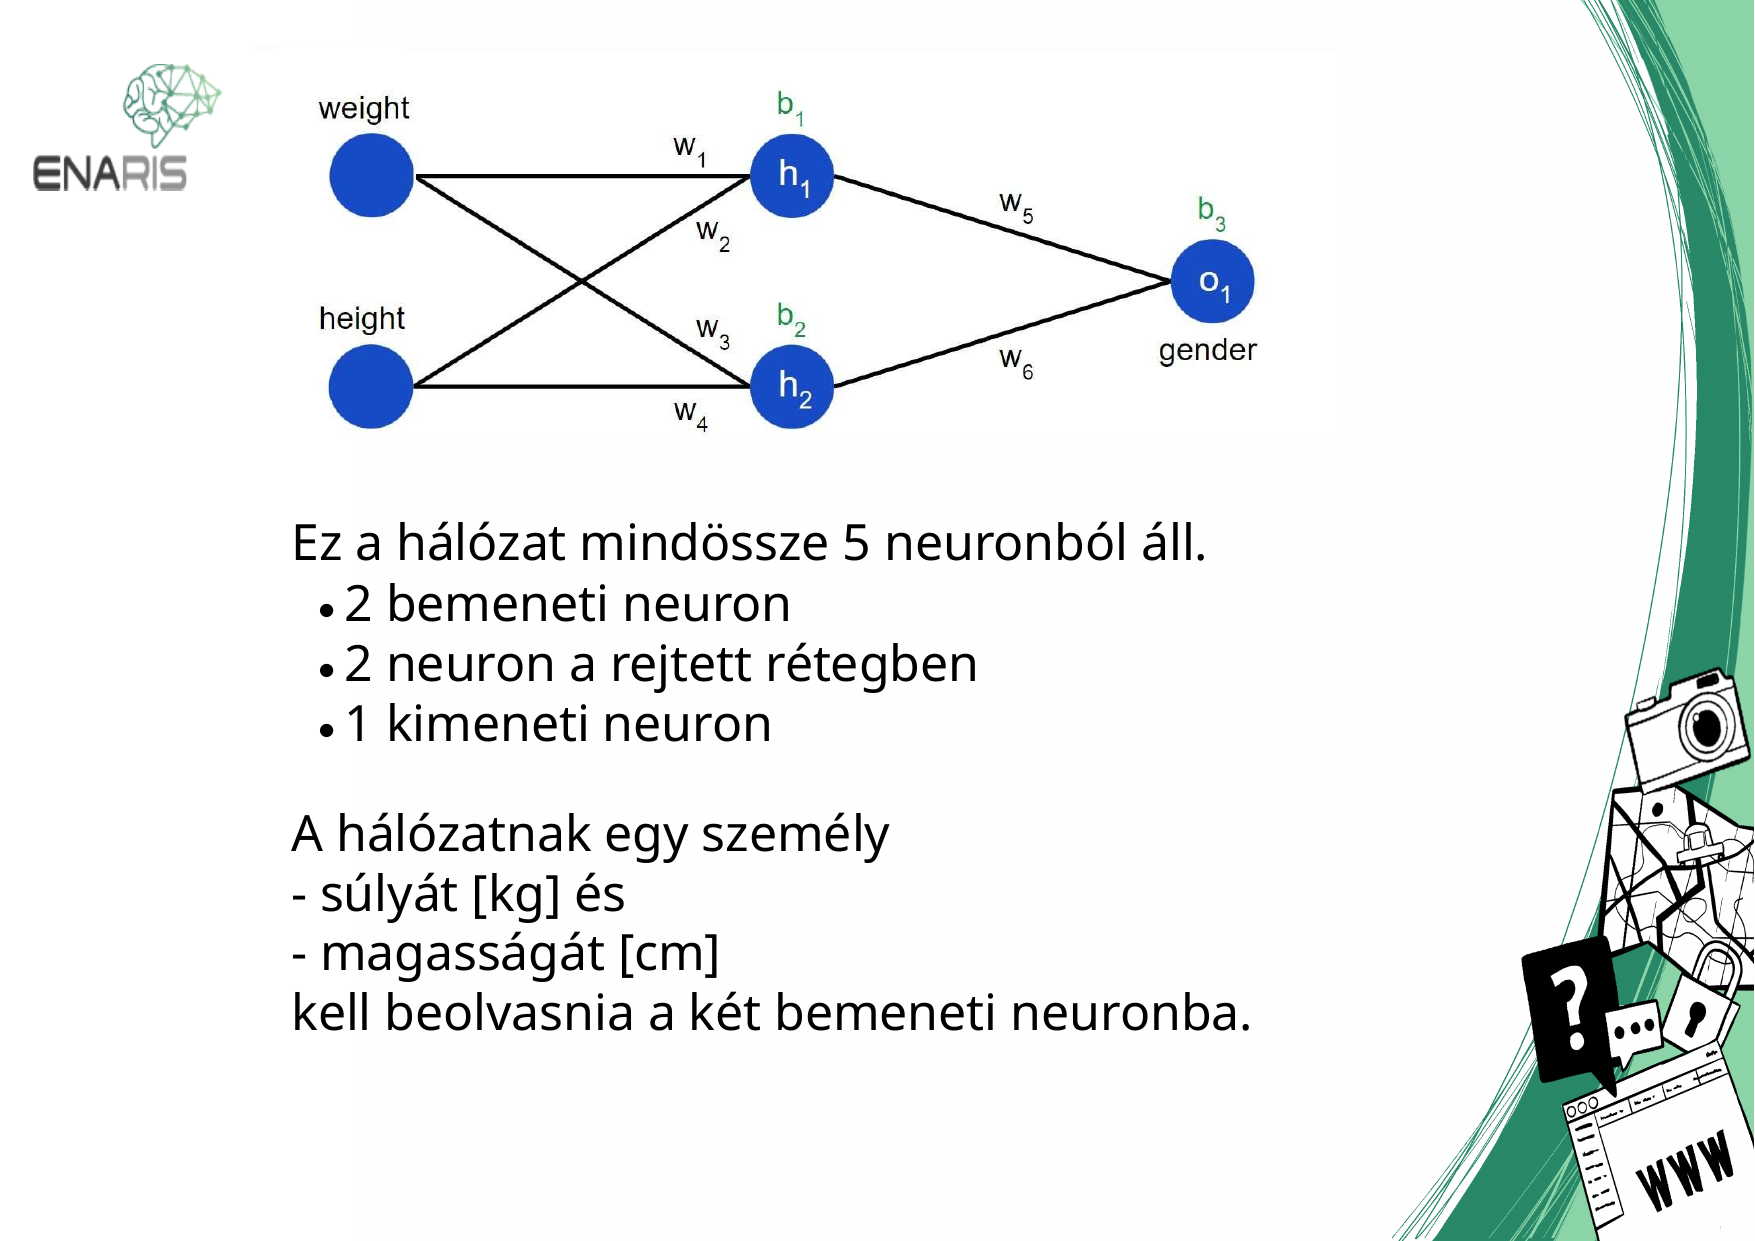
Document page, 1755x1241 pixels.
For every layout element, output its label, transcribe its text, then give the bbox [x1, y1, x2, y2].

picture [252, 0, 1754, 1241]
picture [33, 64, 223, 191]
text_box Ez a hálózat mindössze 5 neuronból áll. • 2 bemeneti neuron • 2 neuron a rejtett rétegben • 1 kimeneti neuron A hálózatnak egy személy - súlyát [kg] és - magasságát [cm] kell beolvasnia a két bemeneti neuronba. [289, 507, 1638, 1041]
